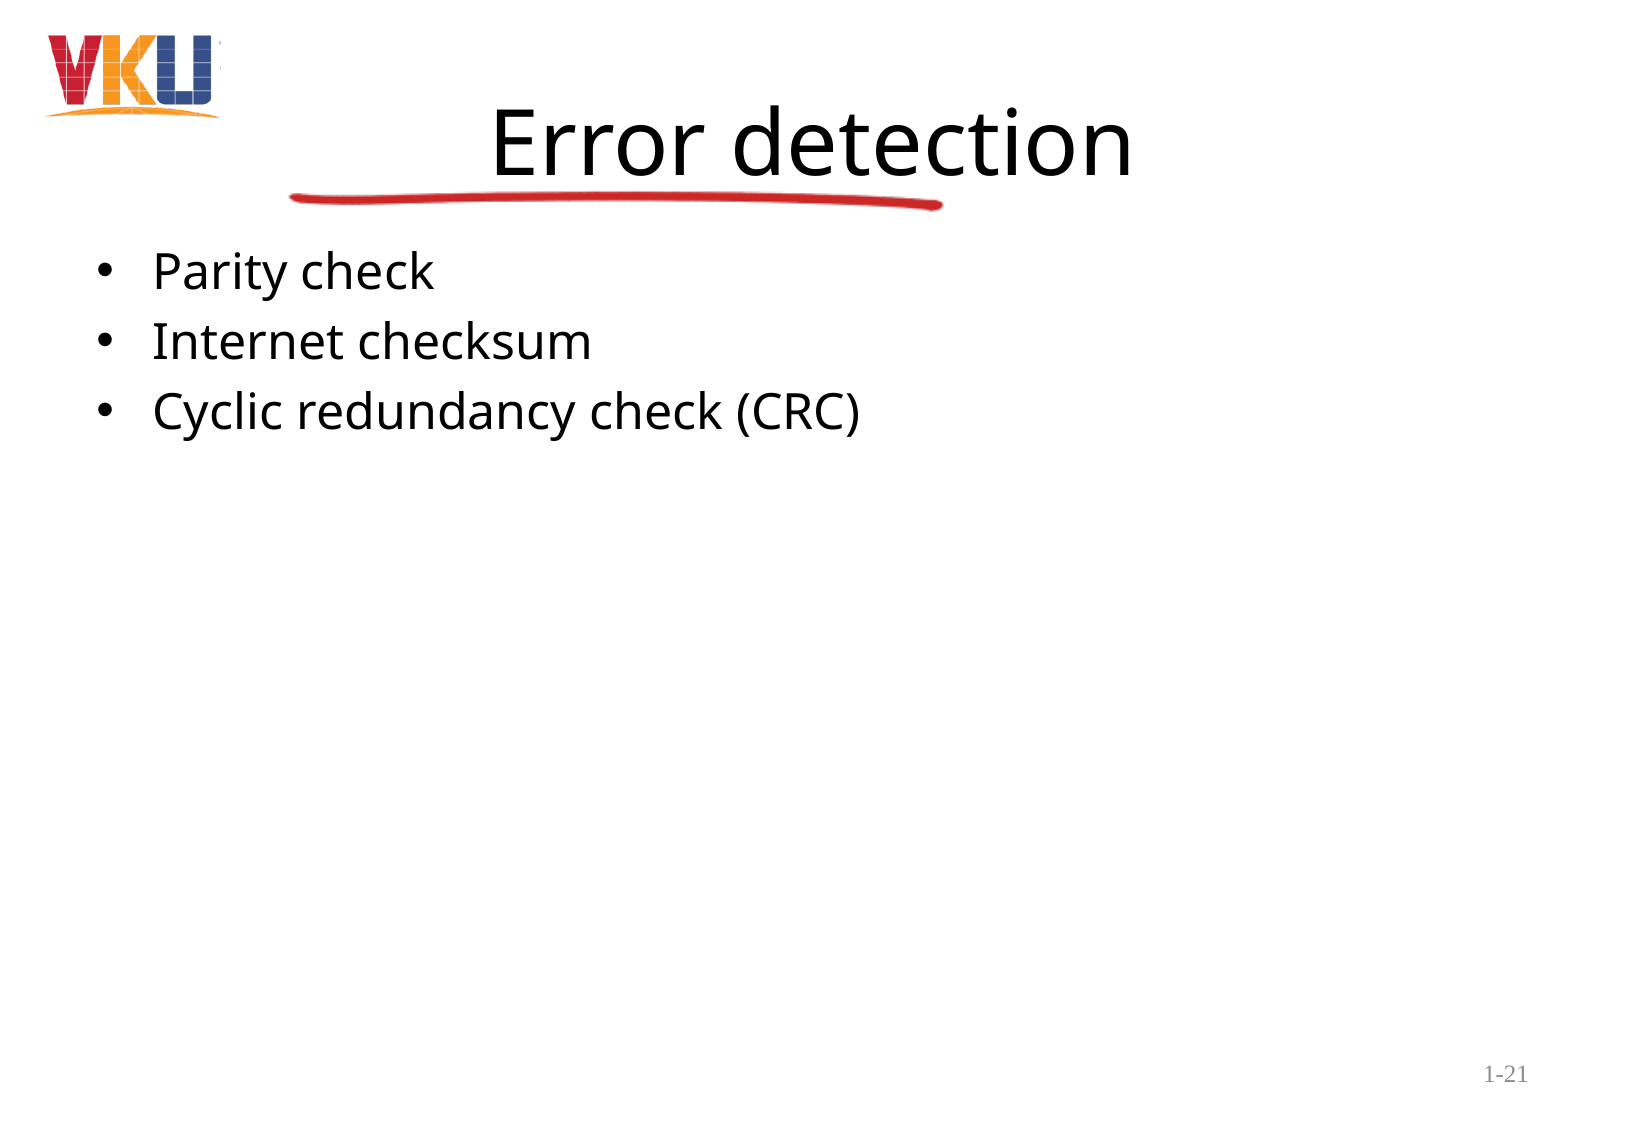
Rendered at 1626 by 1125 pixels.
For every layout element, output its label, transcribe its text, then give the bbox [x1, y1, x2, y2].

slide_number 1-21 [1164, 1042, 1544, 1103]
picture [32, 21, 228, 129]
picture [286, 187, 951, 217]
list Parity check Internet checksum Cyclic redundancy check (CRC) [81, 232, 1544, 1038]
title Error detection [81, 45, 1544, 232]
